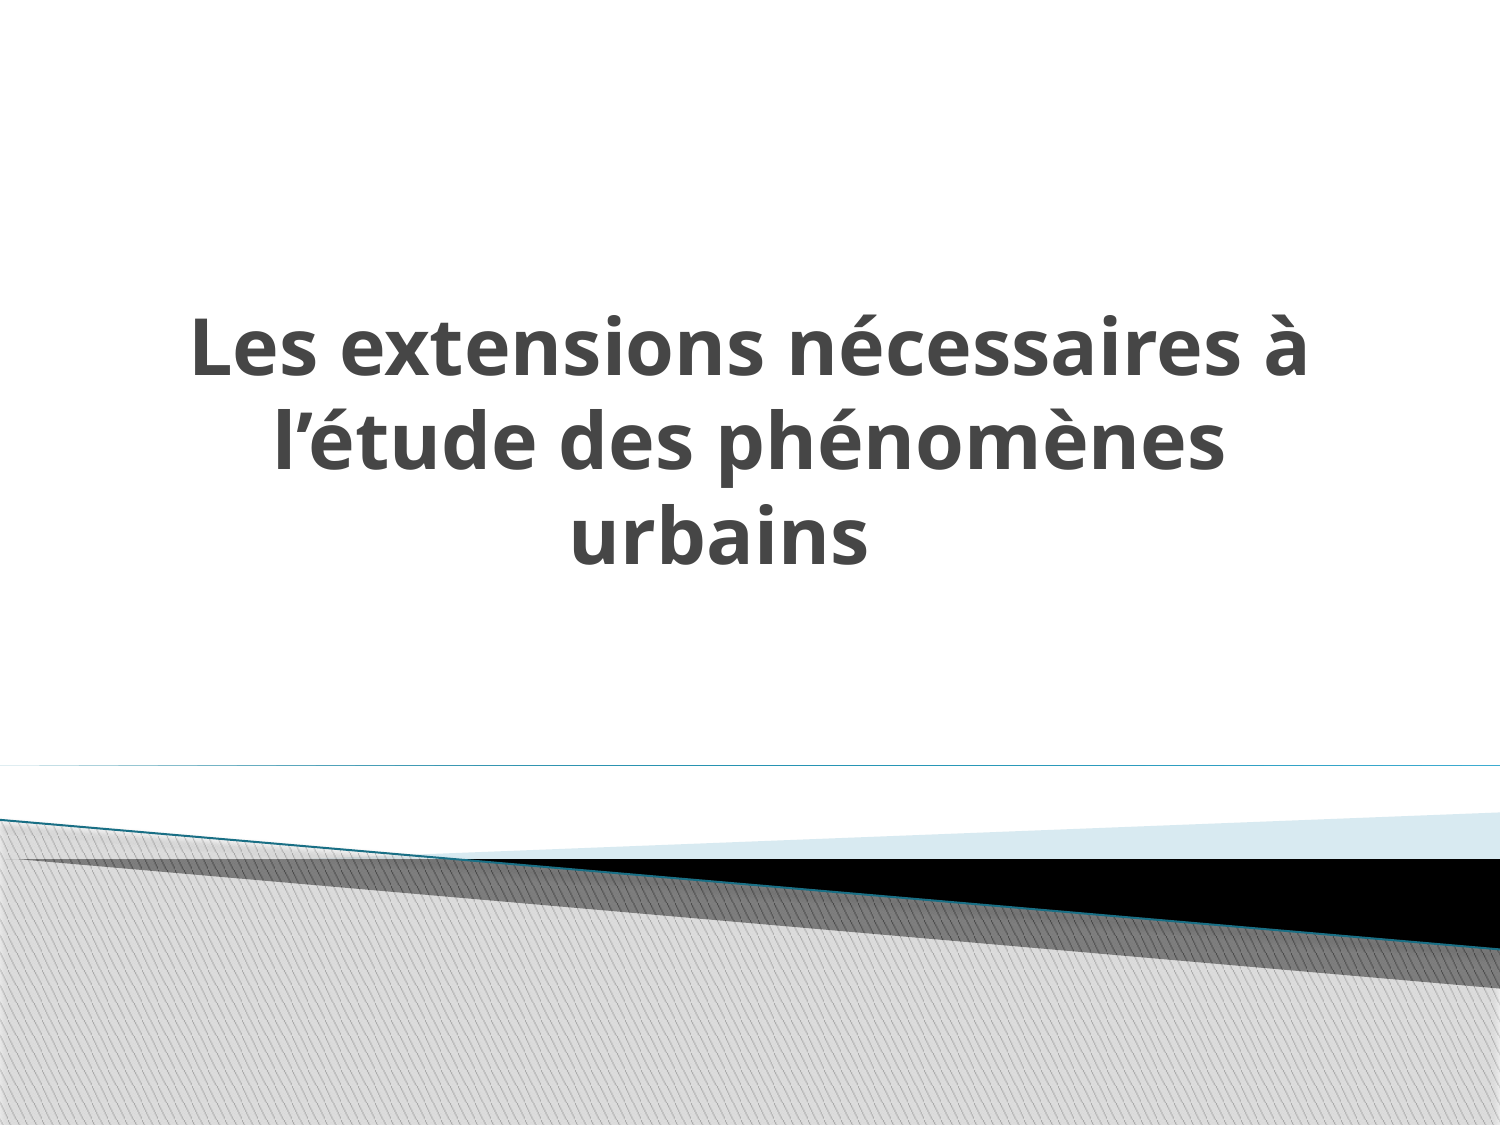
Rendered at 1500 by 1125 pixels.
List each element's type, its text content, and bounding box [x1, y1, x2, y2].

title Les extensions nécessaires à l’étude des phénomènes urbains [112, 287, 1388, 588]
picture [5, 859, 1500, 989]
